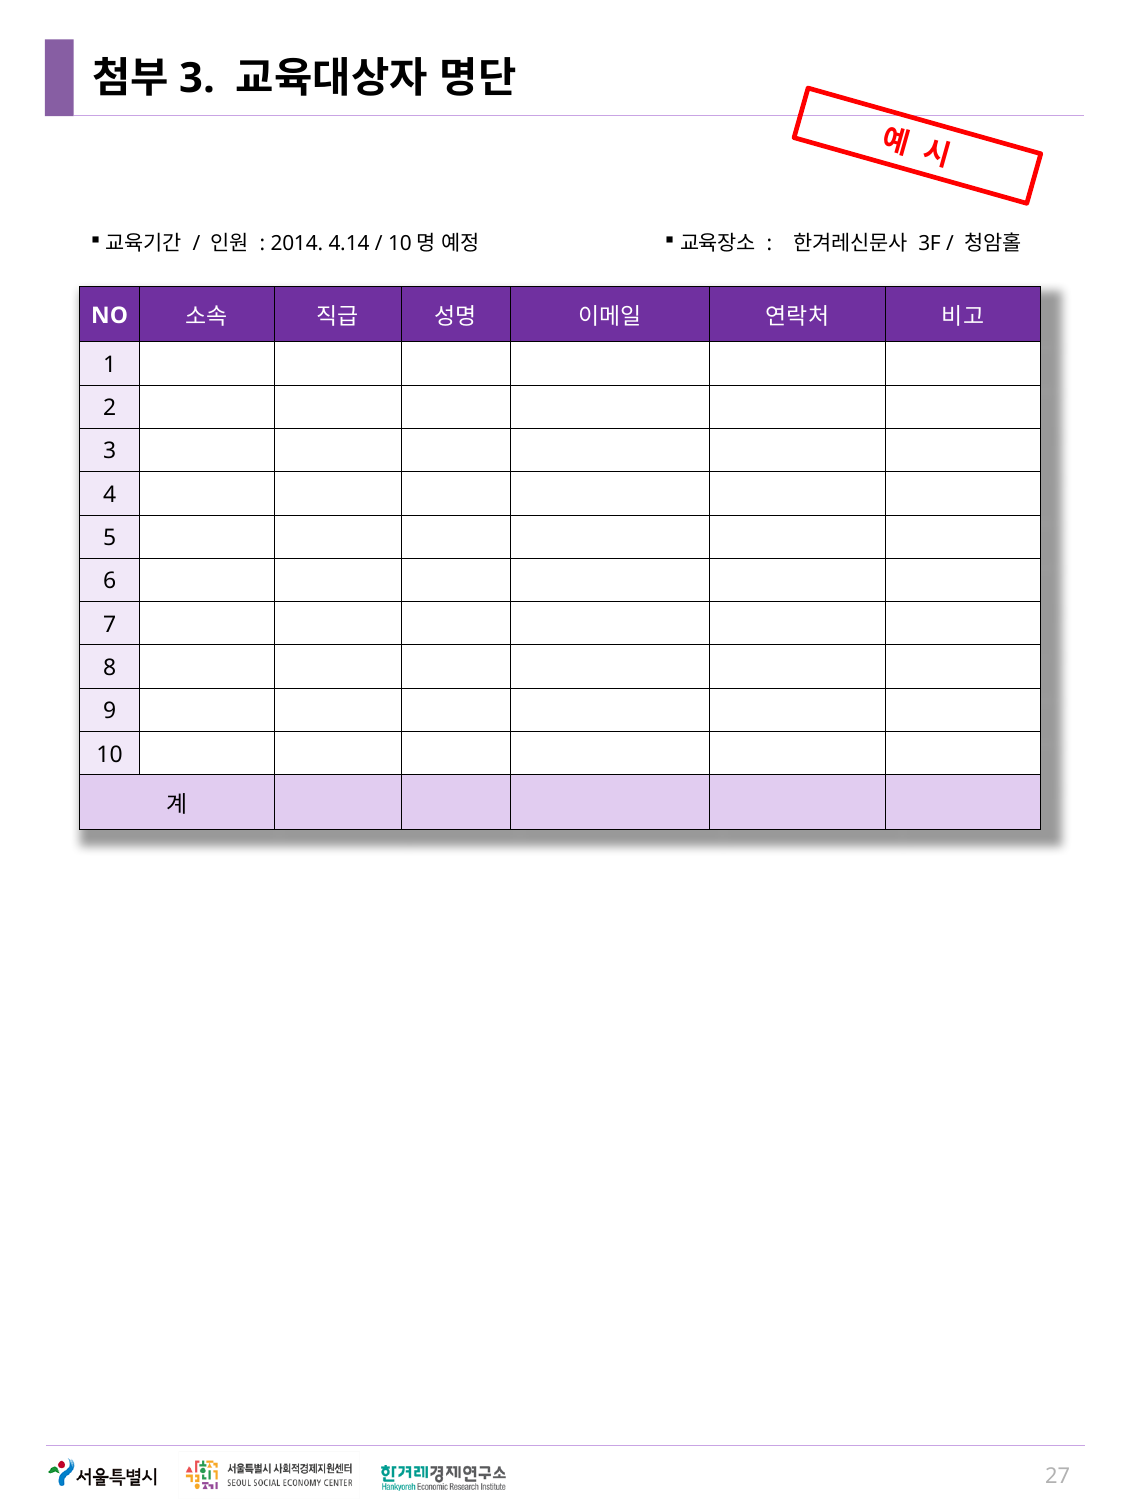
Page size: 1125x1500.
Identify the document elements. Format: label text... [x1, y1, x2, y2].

table_header 비고 [886, 287, 1040, 341]
table_cell [710, 775, 885, 829]
table_cell [402, 559, 510, 601]
table_cell [402, 645, 510, 688]
table_cell [886, 645, 1040, 688]
table_header 성명 [402, 287, 510, 341]
title 첨부3. 교육대상자 명단 [77, 49, 1034, 110]
table_cell [402, 775, 510, 829]
table_cell [511, 732, 709, 774]
table_cell [511, 429, 709, 471]
table_cell [511, 386, 709, 428]
table_cell [140, 342, 274, 385]
slide_number 27 [832, 1436, 1086, 1500]
table_cell [140, 429, 274, 471]
table_cell [511, 559, 709, 601]
table_cell [886, 516, 1040, 558]
table_cell 2 [80, 386, 139, 428]
table_cell [710, 645, 885, 688]
table_cell [710, 689, 885, 731]
table_cell [511, 472, 709, 515]
table_cell [140, 602, 274, 644]
table_header 연락처 [710, 287, 885, 341]
table_cell [886, 386, 1040, 428]
table_cell [511, 516, 709, 558]
table_cell [886, 429, 1040, 471]
table_cell [402, 602, 510, 644]
table_cell 3 [80, 429, 139, 471]
table_cell [710, 732, 885, 774]
picture [381, 1465, 506, 1491]
table_cell [275, 386, 401, 428]
table_cell [275, 342, 401, 385]
table_cell [140, 386, 274, 428]
table_cell [710, 386, 885, 428]
table_cell 4 [80, 472, 139, 515]
table_cell 6 [80, 559, 139, 601]
text_box 교육기간 / 인원 : 2014. 4.14 / 10명 예정 [76, 207, 494, 262]
picture [178, 1451, 360, 1499]
table_cell [710, 516, 885, 558]
table_cell [511, 689, 709, 731]
table_cell 9 [80, 689, 139, 731]
table_cell [275, 472, 401, 515]
table_cell 8 [80, 645, 139, 688]
table_cell [402, 472, 510, 515]
table_cell [511, 775, 709, 829]
table_cell [511, 602, 709, 644]
table_cell [140, 472, 274, 515]
text_box 교육장소 : 한겨레신문사 3F / 청암홀 [650, 207, 1037, 262]
table_cell [140, 689, 274, 731]
table_cell [710, 429, 885, 471]
table_cell [402, 386, 510, 428]
table_cell [402, 516, 510, 558]
table_cell 5 [80, 516, 139, 558]
table_header NO [80, 287, 139, 341]
table_cell [511, 645, 709, 688]
table_cell [275, 602, 401, 644]
table_cell [886, 775, 1040, 829]
table_cell [140, 516, 274, 558]
text_box 예 시 [794, 88, 1041, 204]
table_cell [140, 732, 274, 774]
table_cell [886, 559, 1040, 601]
table_cell [140, 559, 274, 601]
table_cell [710, 472, 885, 515]
table_header 이메일 [511, 287, 709, 341]
table_cell [710, 602, 885, 644]
table_cell [886, 732, 1040, 774]
picture [48, 1457, 157, 1486]
table_cell [710, 342, 885, 385]
table_cell [710, 559, 885, 601]
table_header 직급 [275, 287, 401, 341]
table_cell [275, 689, 401, 731]
table_cell [275, 559, 401, 601]
table_cell [140, 645, 274, 688]
table_cell [275, 429, 401, 471]
table_cell 10 [80, 732, 139, 774]
table_header 소속 [140, 287, 274, 341]
table_cell [886, 342, 1040, 385]
table_cell [275, 645, 401, 688]
table_cell [886, 602, 1040, 644]
table_cell [511, 342, 709, 385]
table_cell 7 [80, 602, 139, 644]
table_cell [402, 732, 510, 774]
table_cell [886, 689, 1040, 731]
table_cell 계 [80, 775, 274, 829]
table_cell [402, 342, 510, 385]
table_cell [886, 472, 1040, 515]
table_cell [275, 516, 401, 558]
table_cell [275, 732, 401, 774]
table_cell [402, 689, 510, 731]
table_cell [402, 429, 510, 471]
table_cell [275, 775, 401, 829]
table_cell 1 [80, 342, 139, 385]
